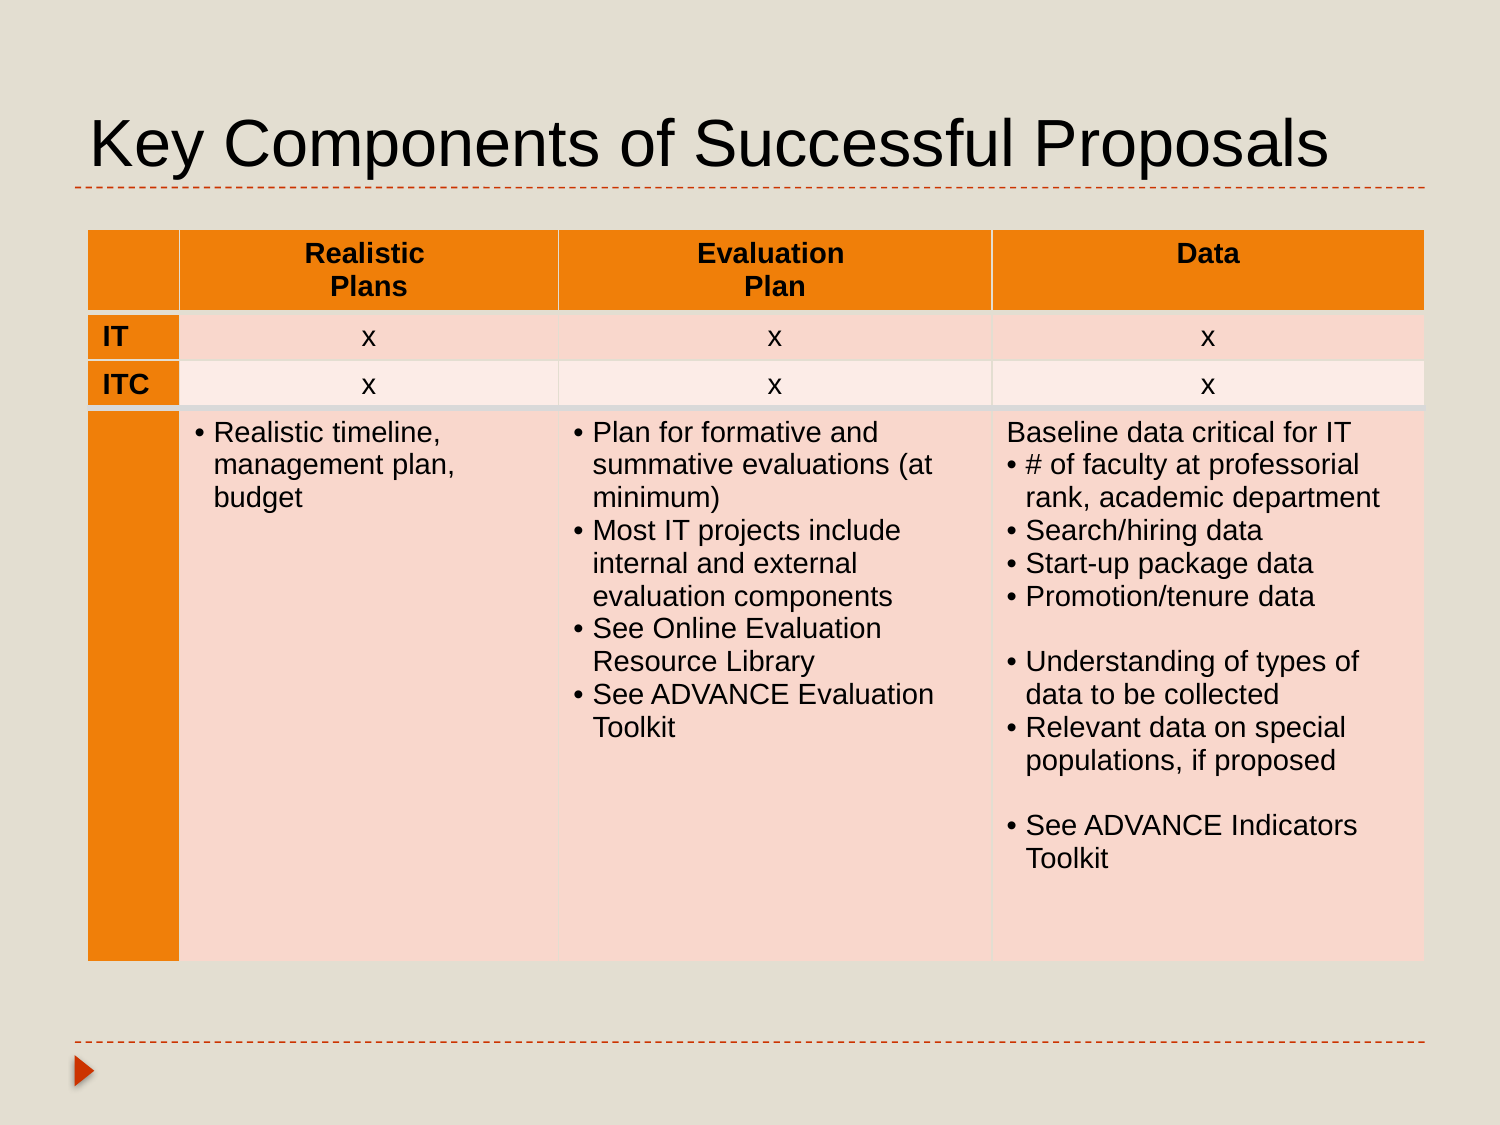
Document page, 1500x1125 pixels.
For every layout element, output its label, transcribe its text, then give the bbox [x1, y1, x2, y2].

table_cell IT [88, 315, 179, 359]
table_cell Realistic timeline, management plan, budget [180, 411, 558, 961]
table_cell [88, 411, 179, 961]
table_cell Baseline data critical for IT # of faculty at professorial rank, academic department Search/hiring data Start-up package data Promotion/tenure data Understanding of types of data to be collected Relevant data on special populations, if proposed See ADVANCE Indicators Toolkit [993, 411, 1424, 961]
table_header [88, 230, 179, 310]
table_cell x [180, 361, 558, 405]
table_cell x [559, 361, 991, 405]
table_cell Plan for formative and summative evaluations (at minimum) Most IT projects include internal and external evaluation components See Online Evaluation Resource Library See ADVANCE Evaluation Toolkit [559, 411, 991, 961]
table_cell x [559, 315, 991, 359]
table_cell x [993, 361, 1424, 405]
table_cell x [180, 315, 558, 359]
title Key Components of Successful Proposals [75, 24, 1425, 188]
table_cell ITC [88, 361, 179, 405]
table_header Evaluation Plan [559, 230, 991, 310]
table_header Data [993, 230, 1424, 310]
table_header Realistic Plans [180, 230, 558, 310]
table_cell x [993, 315, 1424, 359]
